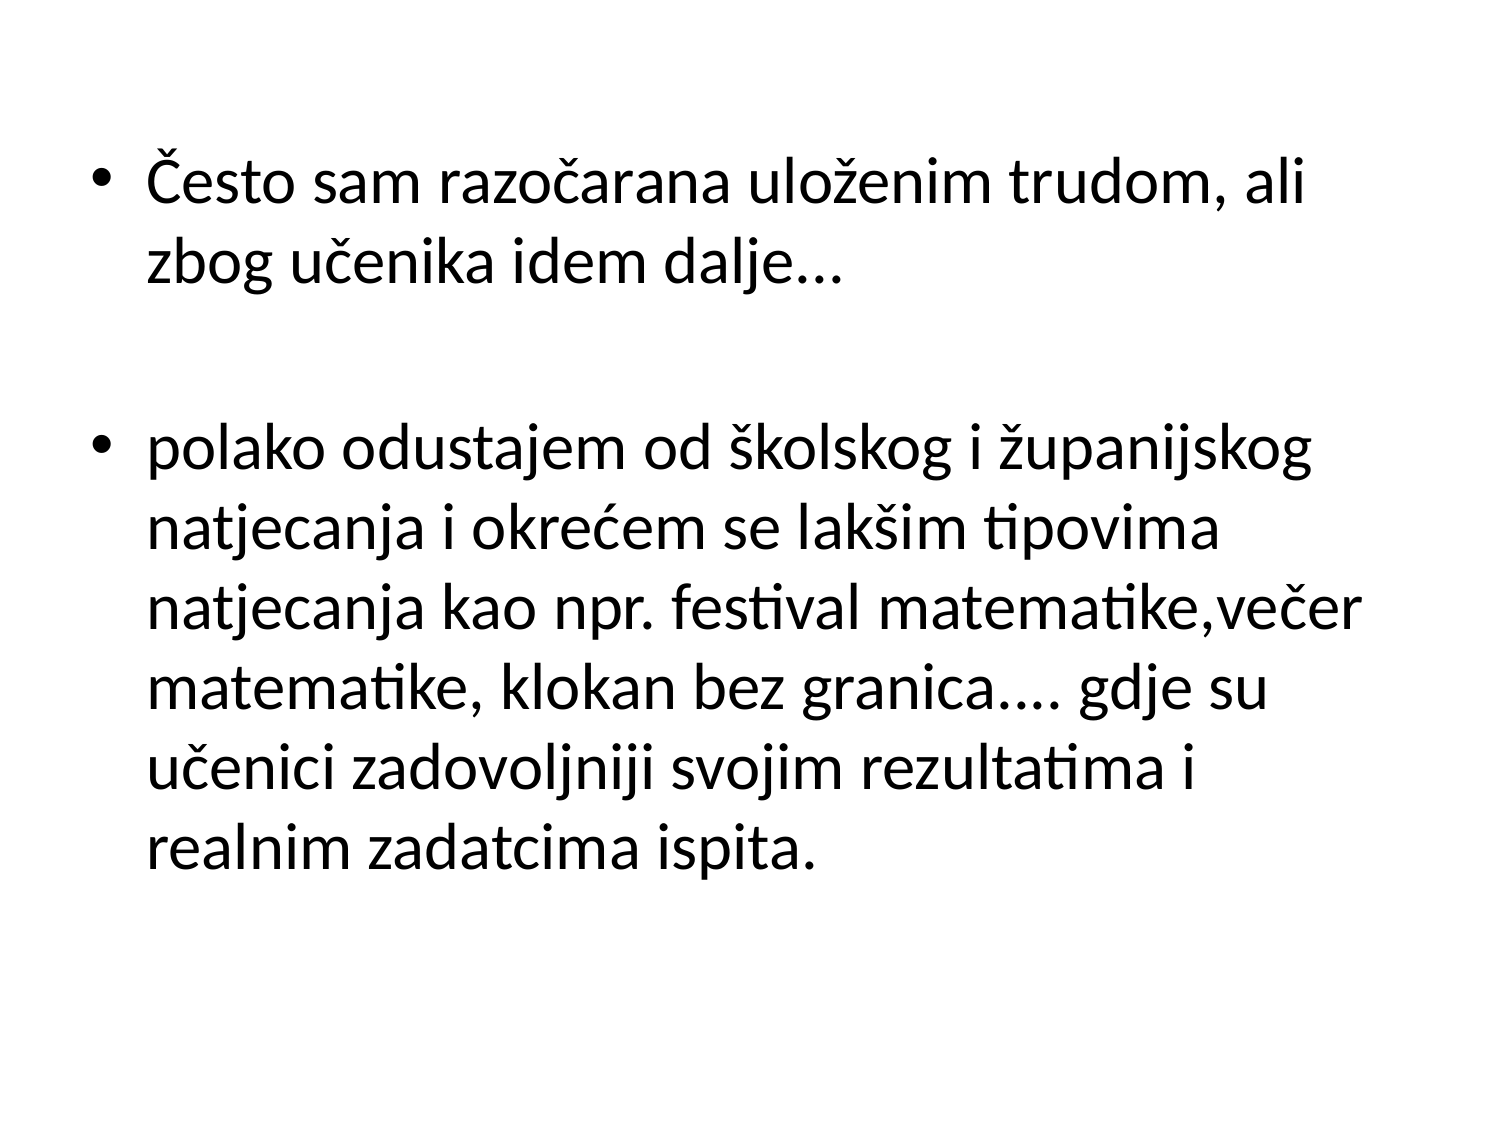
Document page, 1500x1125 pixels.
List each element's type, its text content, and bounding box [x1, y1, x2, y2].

list Često sam razočarana uloženim trudom, ali zbog učenika idem dalje... polako odustajem od školskog i županijskog natjecanja i okrećem se lakšim tipovima natjecanja kao npr. festival matematike,večer matematike, klokan bez granica.... gdje su učenici zadovoljniji svojim rezultatima i realnim zadatcima ispita. [75, 128, 1425, 1005]
